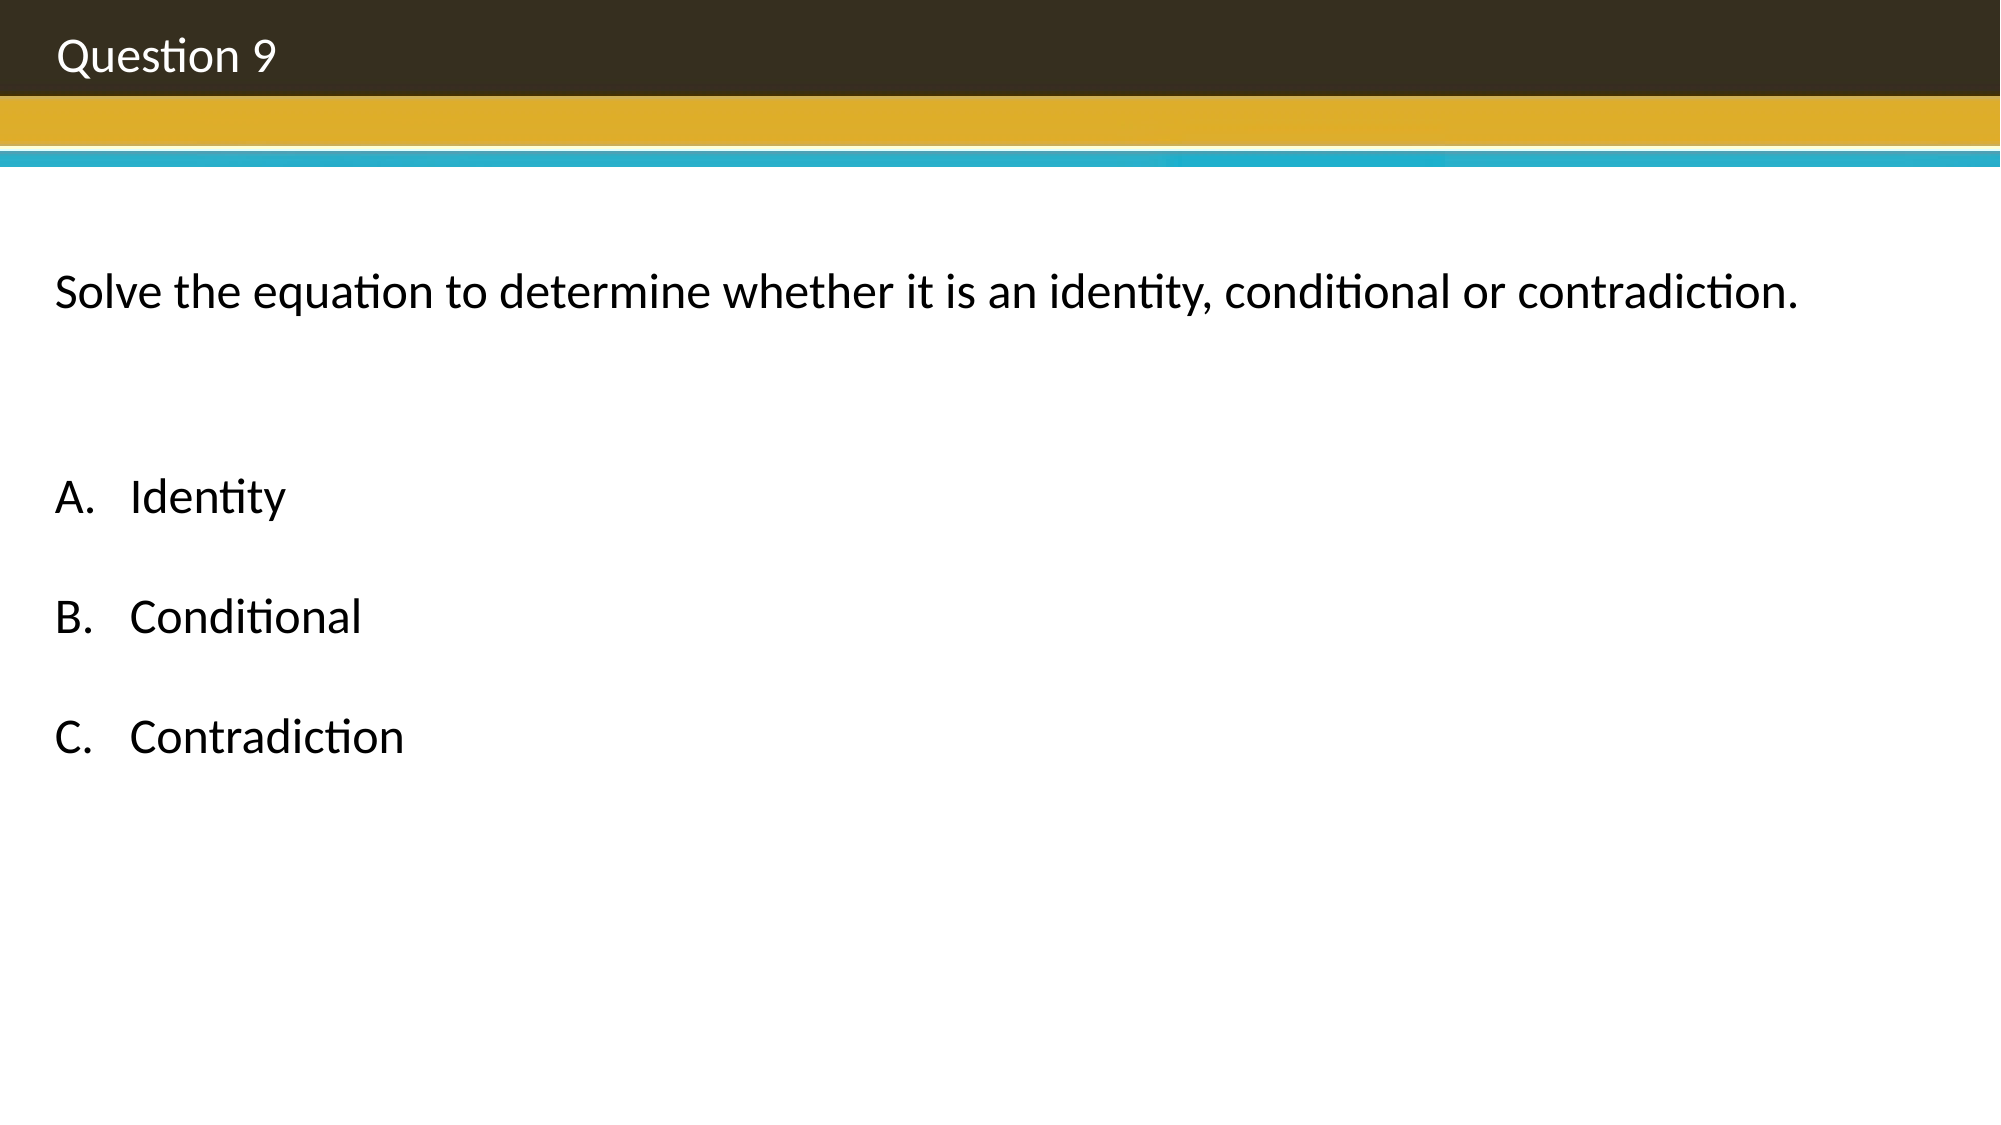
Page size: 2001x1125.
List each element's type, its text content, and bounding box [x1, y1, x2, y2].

text_box Question 9 [41, 14, 293, 90]
picture [0, 0, 2000, 167]
